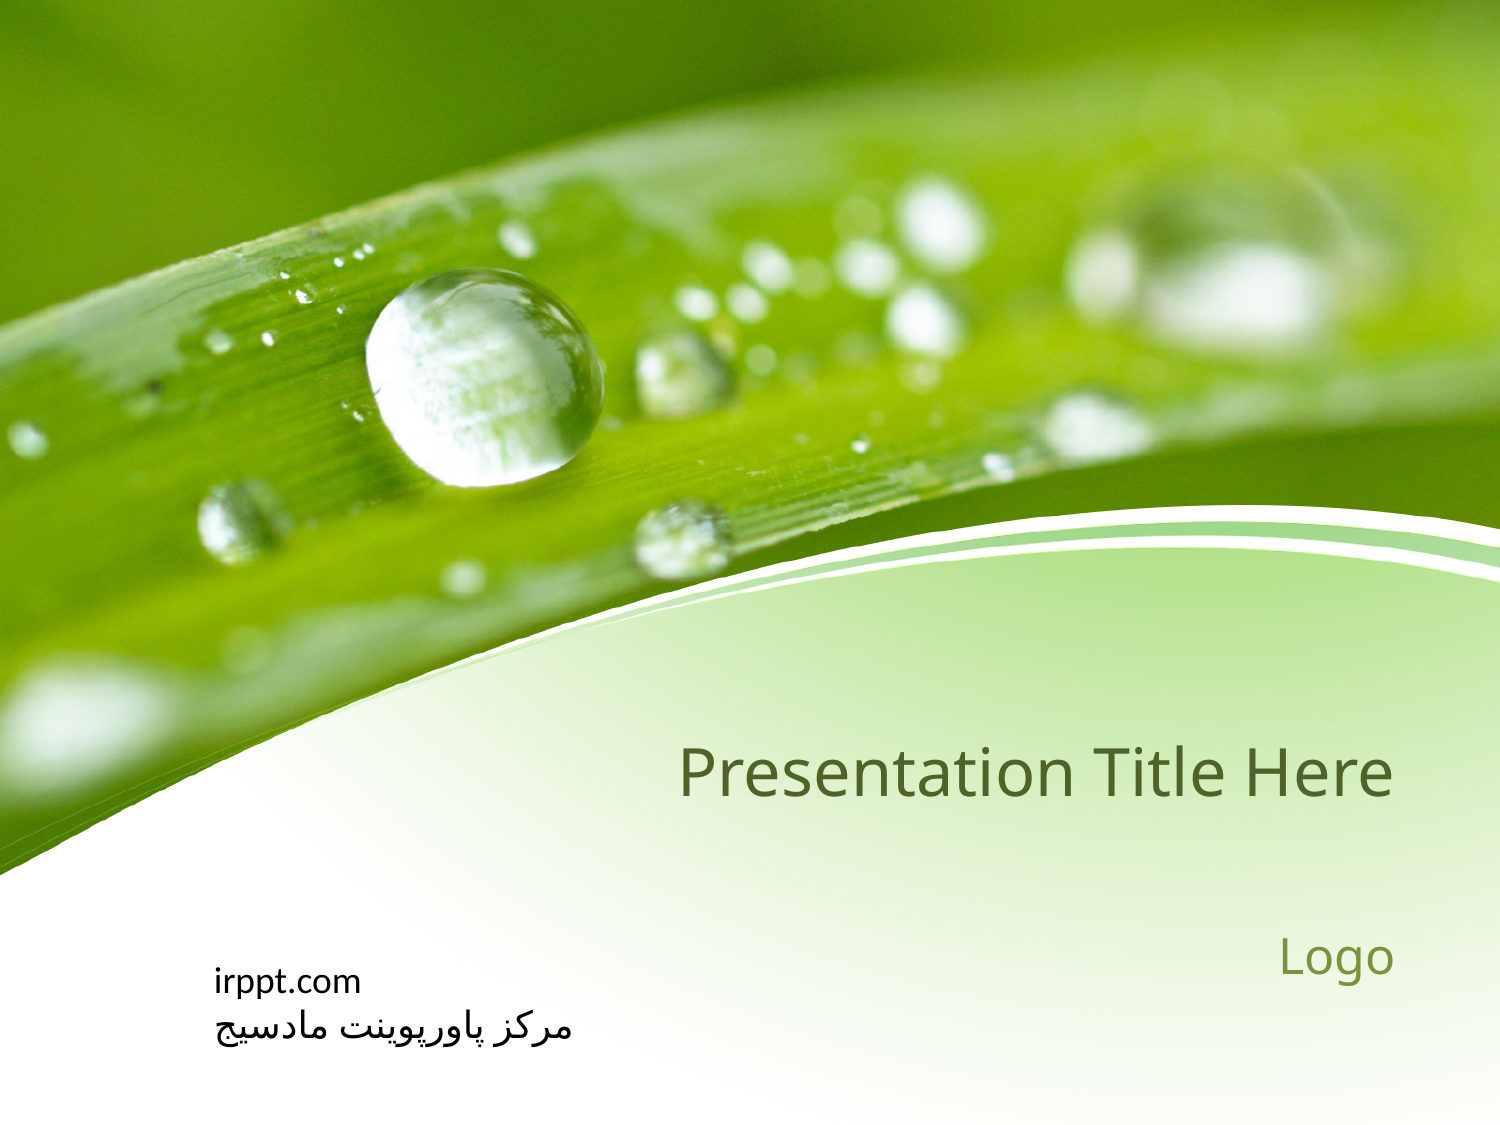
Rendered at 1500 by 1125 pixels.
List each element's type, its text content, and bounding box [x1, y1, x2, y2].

subtitle Logo [1228, 916, 1412, 1012]
title Presentation Title Here [643, 704, 1412, 835]
text_box irppt.com مرکز پاورپوینت مادسیج [199, 949, 950, 1054]
picture [0, 0, 1500, 1125]
